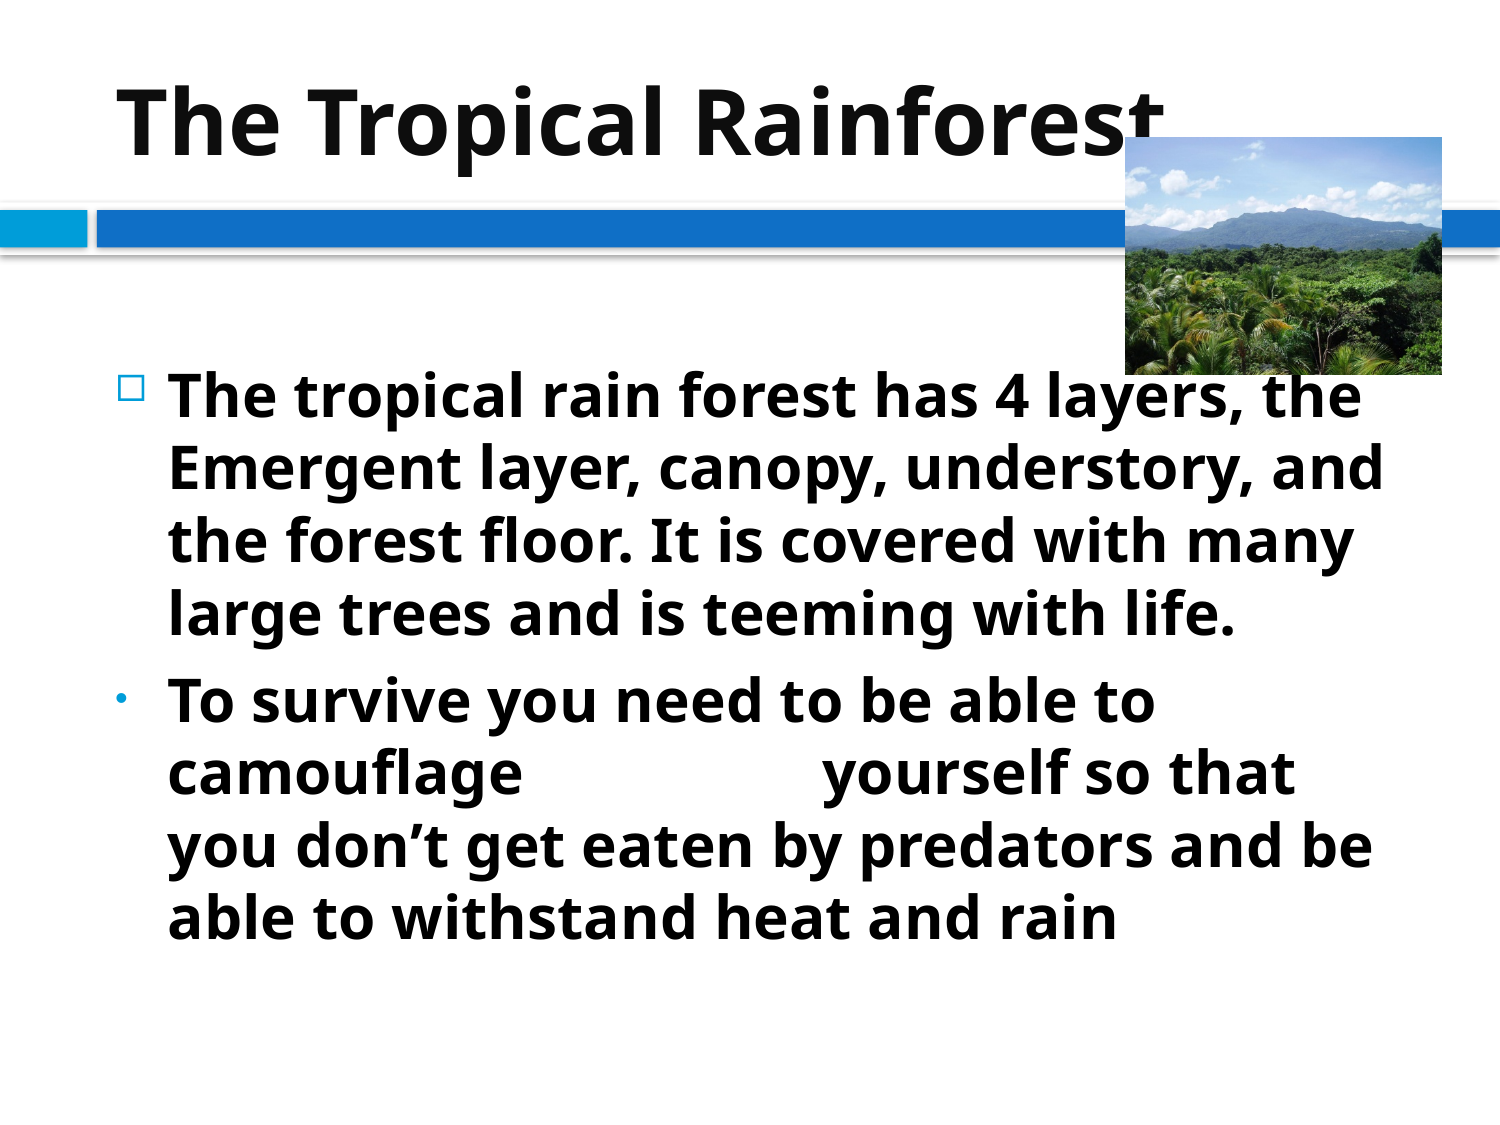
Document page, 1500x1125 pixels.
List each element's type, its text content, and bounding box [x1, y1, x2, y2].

list The tropical rain forest has 4 layers, the Emergent layer, canopy, understory, and the forest floor. It is covered with many large trees and is teeming with life. To survive you need to be able to camouflage yourself so that you don’t get eaten by predators and be able to withstand heat and rain [100, 262, 1438, 1000]
title The Tropical Rainforest [100, 37, 1438, 200]
picture [1124, 137, 1442, 376]
